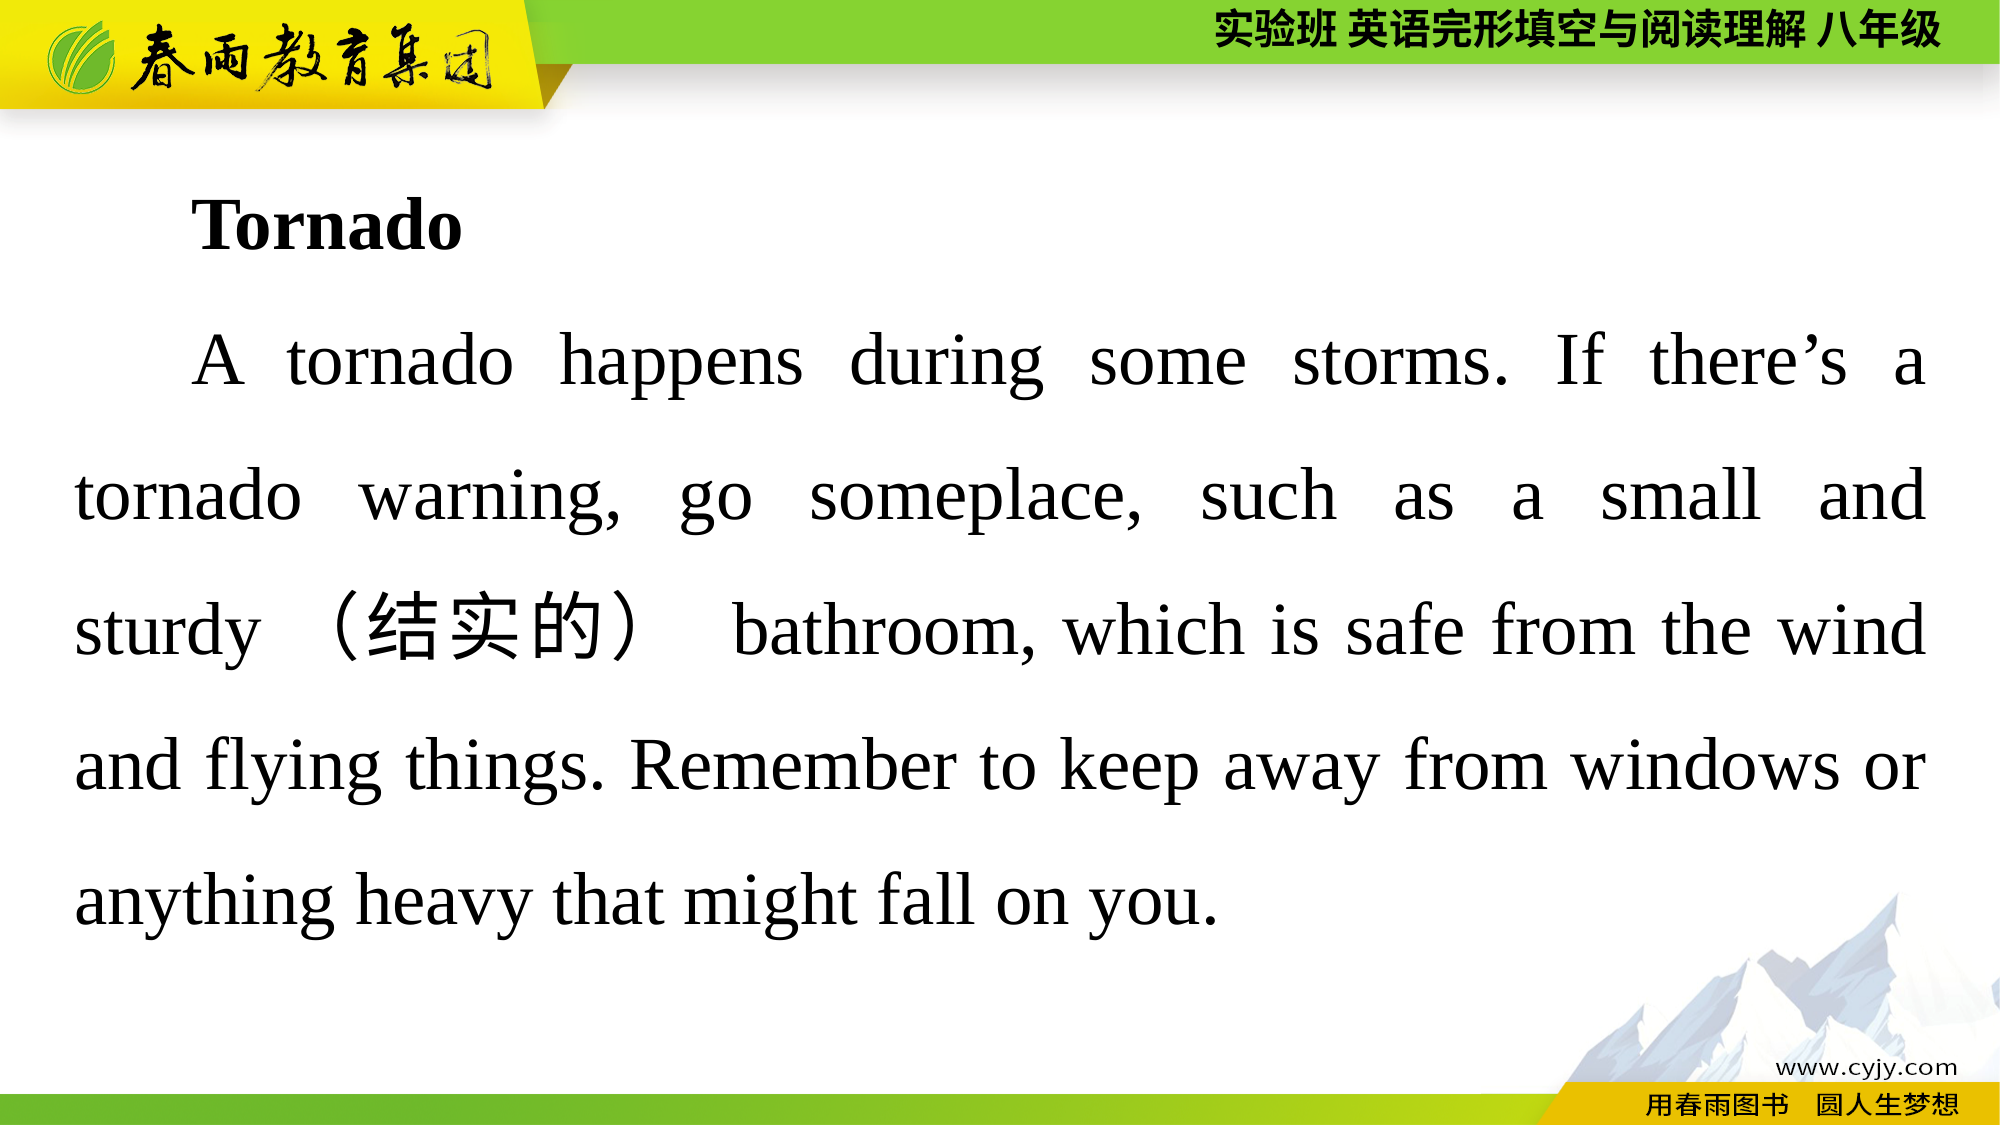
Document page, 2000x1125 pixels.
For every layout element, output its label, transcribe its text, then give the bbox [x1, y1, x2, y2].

list Tornado A tornado happens during some storms. If there’s a tornado warning, go someplace, such as a small and sturdy（结实的） bathroom, which is safe from the wind and flying things. Remember to keep away from windows or anything heavy that might fall on you. [59, 122, 1944, 940]
picture [0, 0, 2000, 1125]
